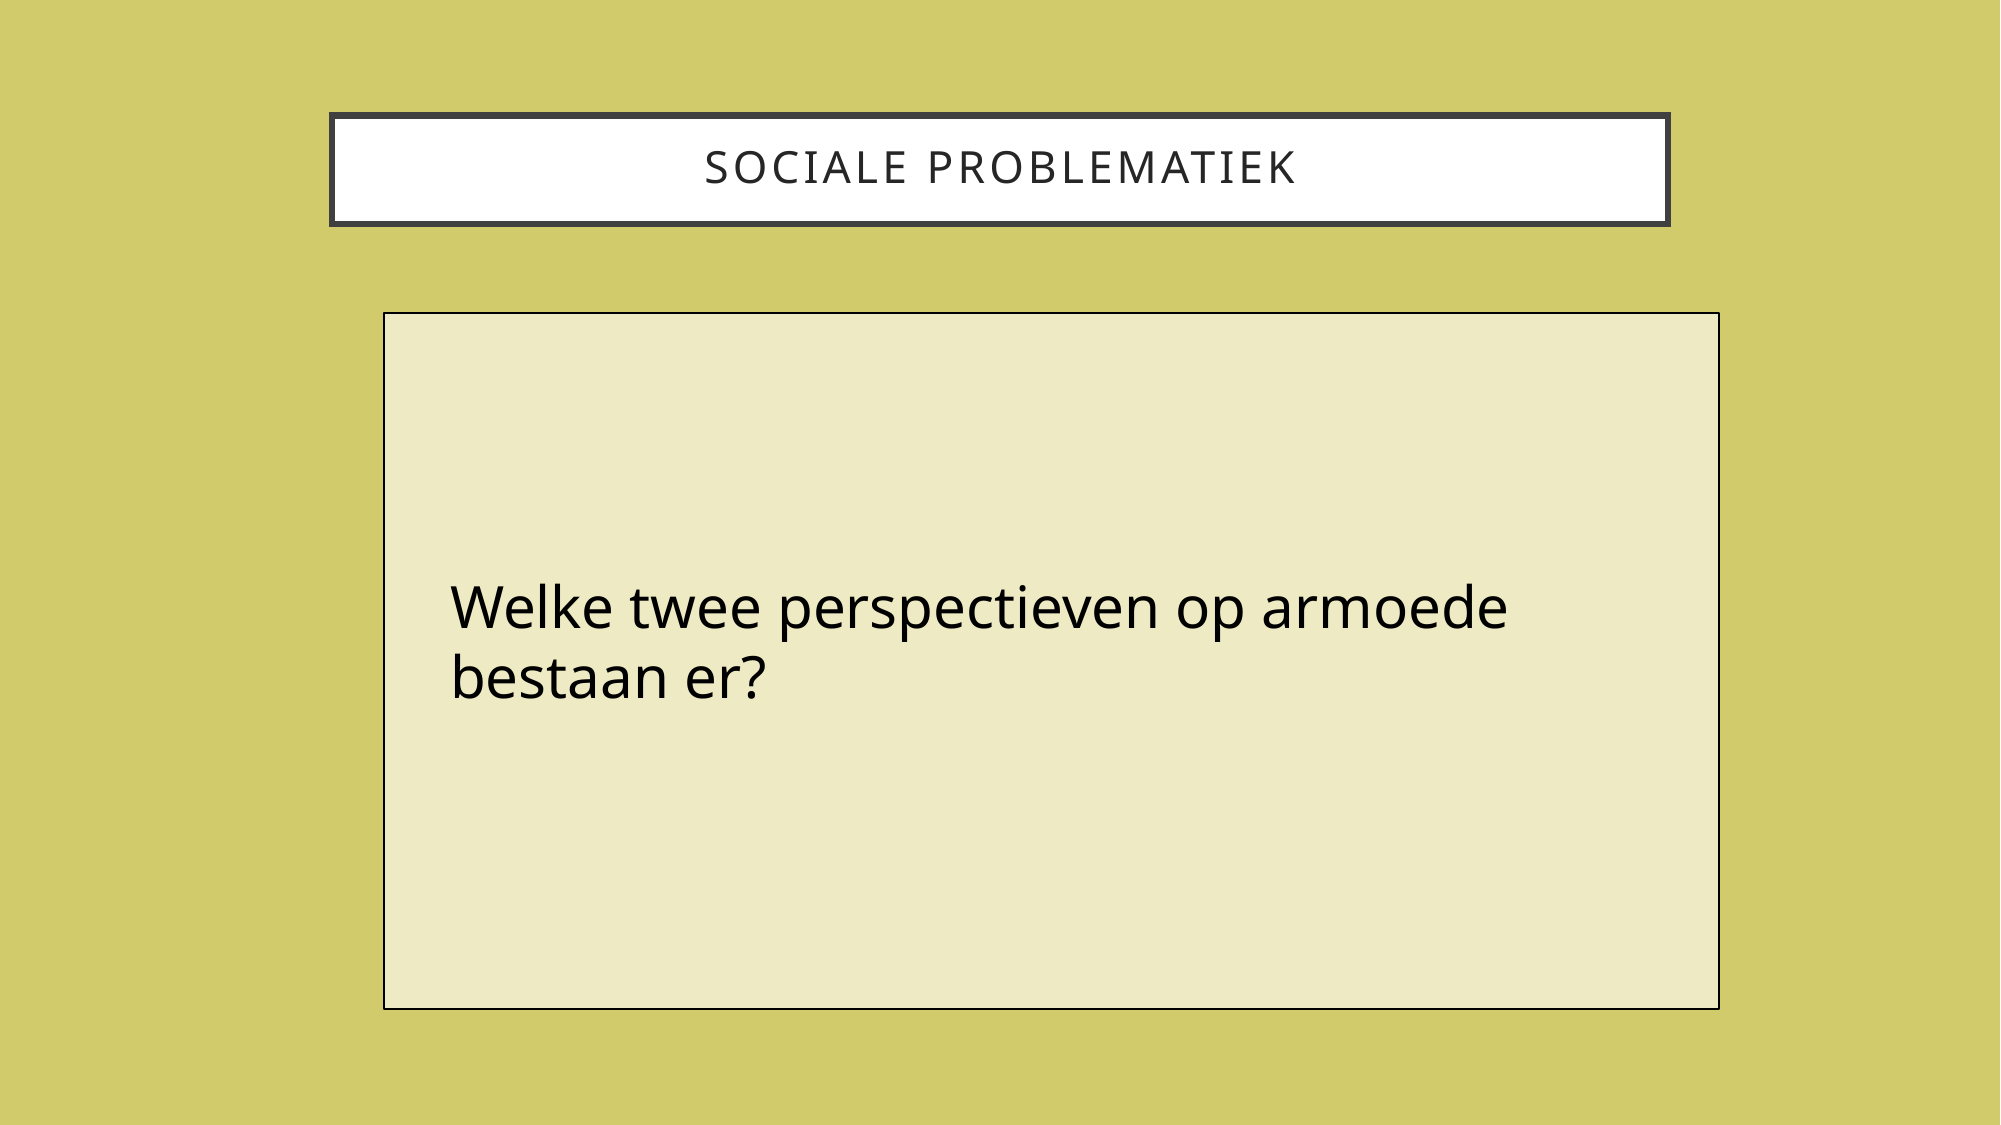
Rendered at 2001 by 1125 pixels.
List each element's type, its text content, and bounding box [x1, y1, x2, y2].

text_box Welke twee perspectieven op armoede bestaan er? [435, 562, 1668, 718]
title Sociale problematiek [329, 112, 1671, 227]
text_box [383, 312, 1720, 1010]
